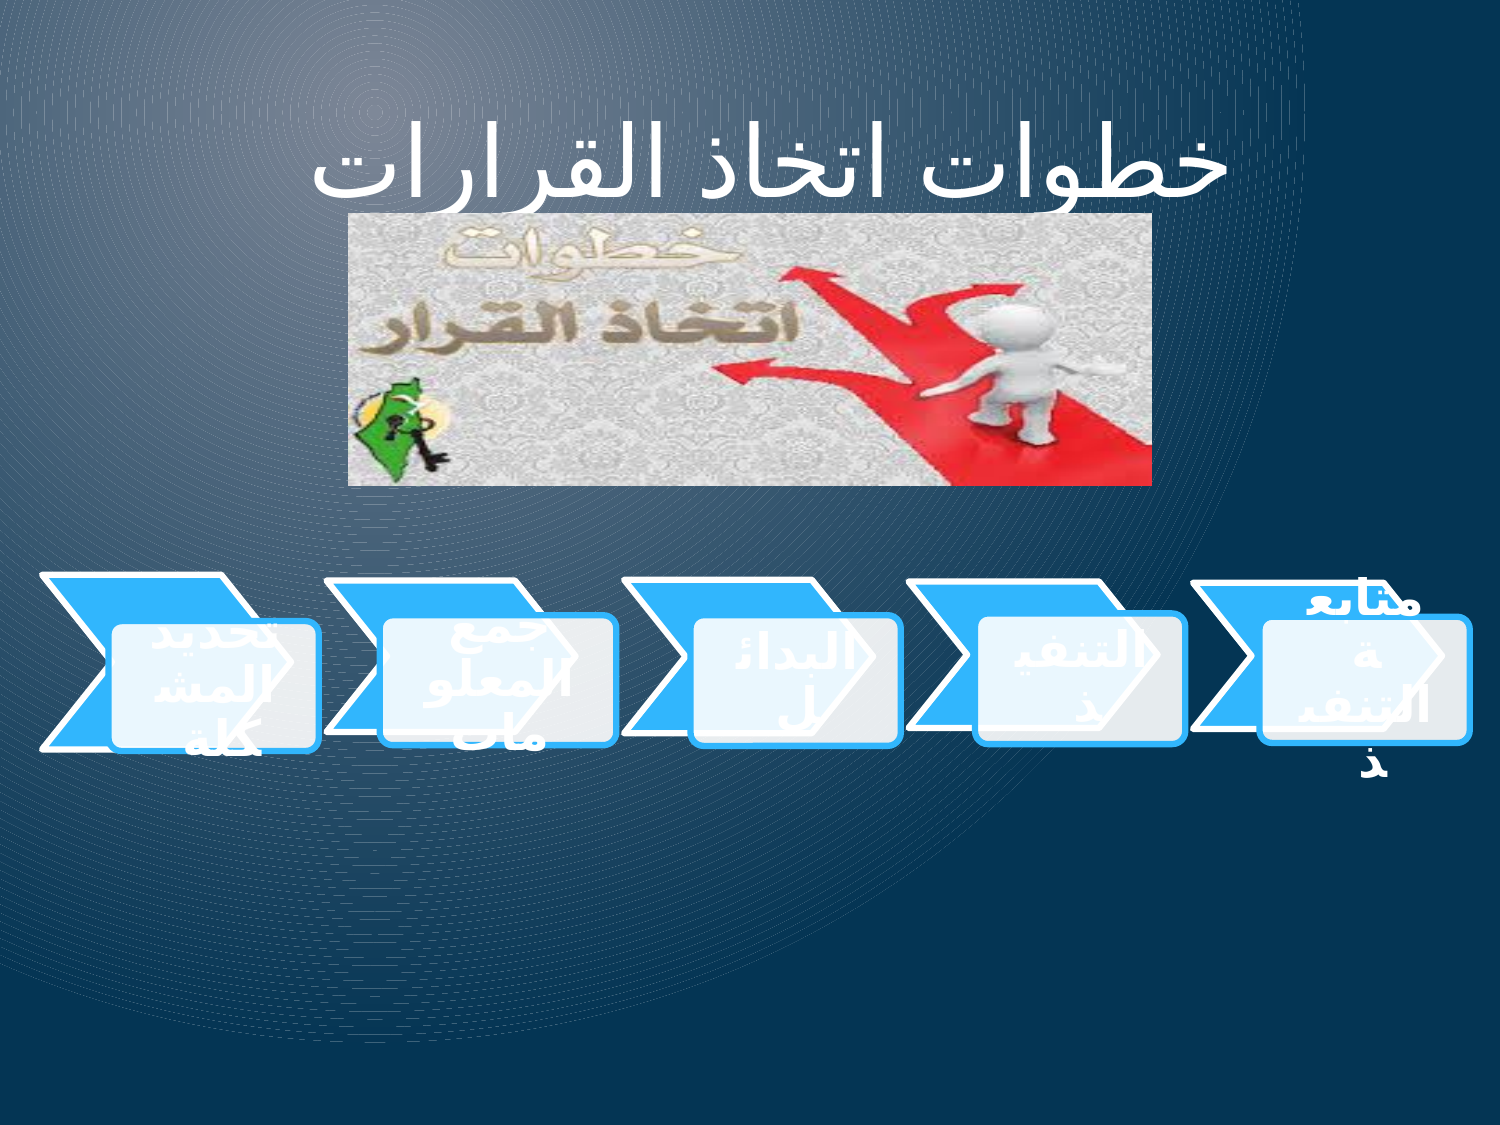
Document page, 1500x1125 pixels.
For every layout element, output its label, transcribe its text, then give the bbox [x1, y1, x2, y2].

title خطوات اتخاذ القرارات [265, 90, 1279, 175]
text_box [41, 326, 1471, 1000]
picture [348, 213, 1152, 486]
